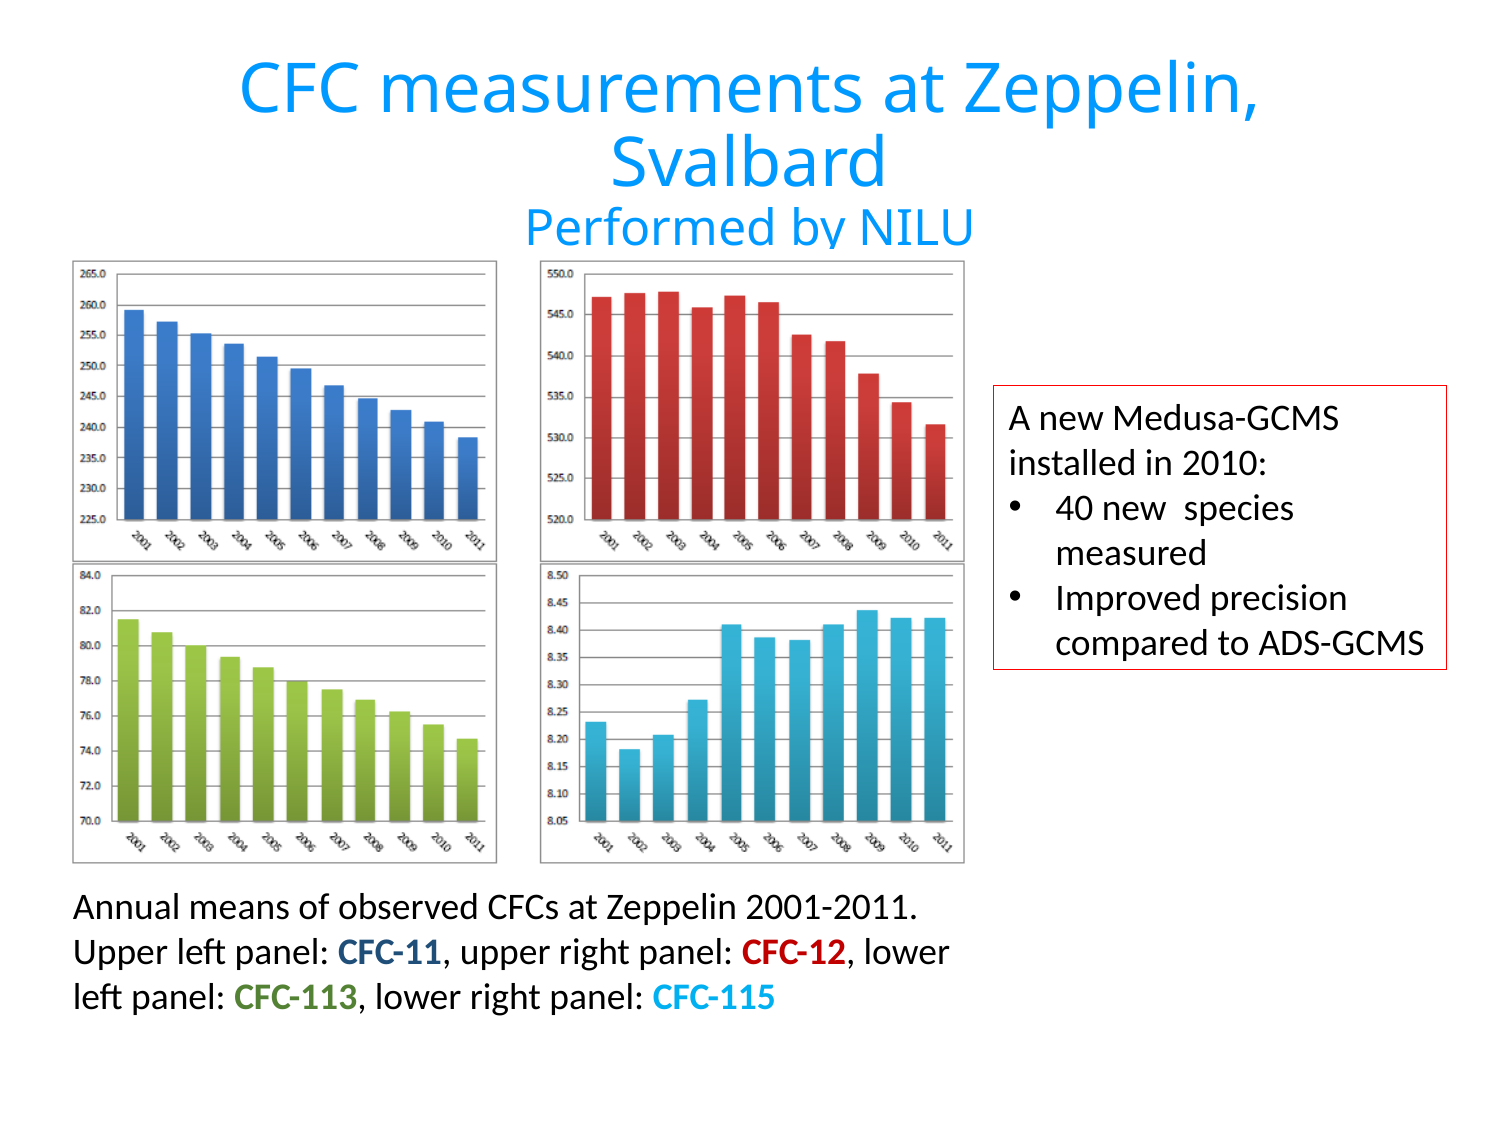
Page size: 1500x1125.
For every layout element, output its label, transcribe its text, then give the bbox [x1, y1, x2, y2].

picture [52, 249, 982, 886]
text_box A new Medusa-GCMS installed in 2010: 40 new species measured Improved precision compared to ADS-GCMS [993, 385, 1447, 670]
text_box Annual means of observed CFCs at Zeppelin 2001-2011. Upper left panel: CFC-11, upper right panel: CFC-12, lower left panel: CFC-113, lower right panel: CFC-115 [58, 886, 982, 1025]
title CFC measurements at Zeppelin, Svalbard Performed by NILU [103, 59, 1397, 250]
